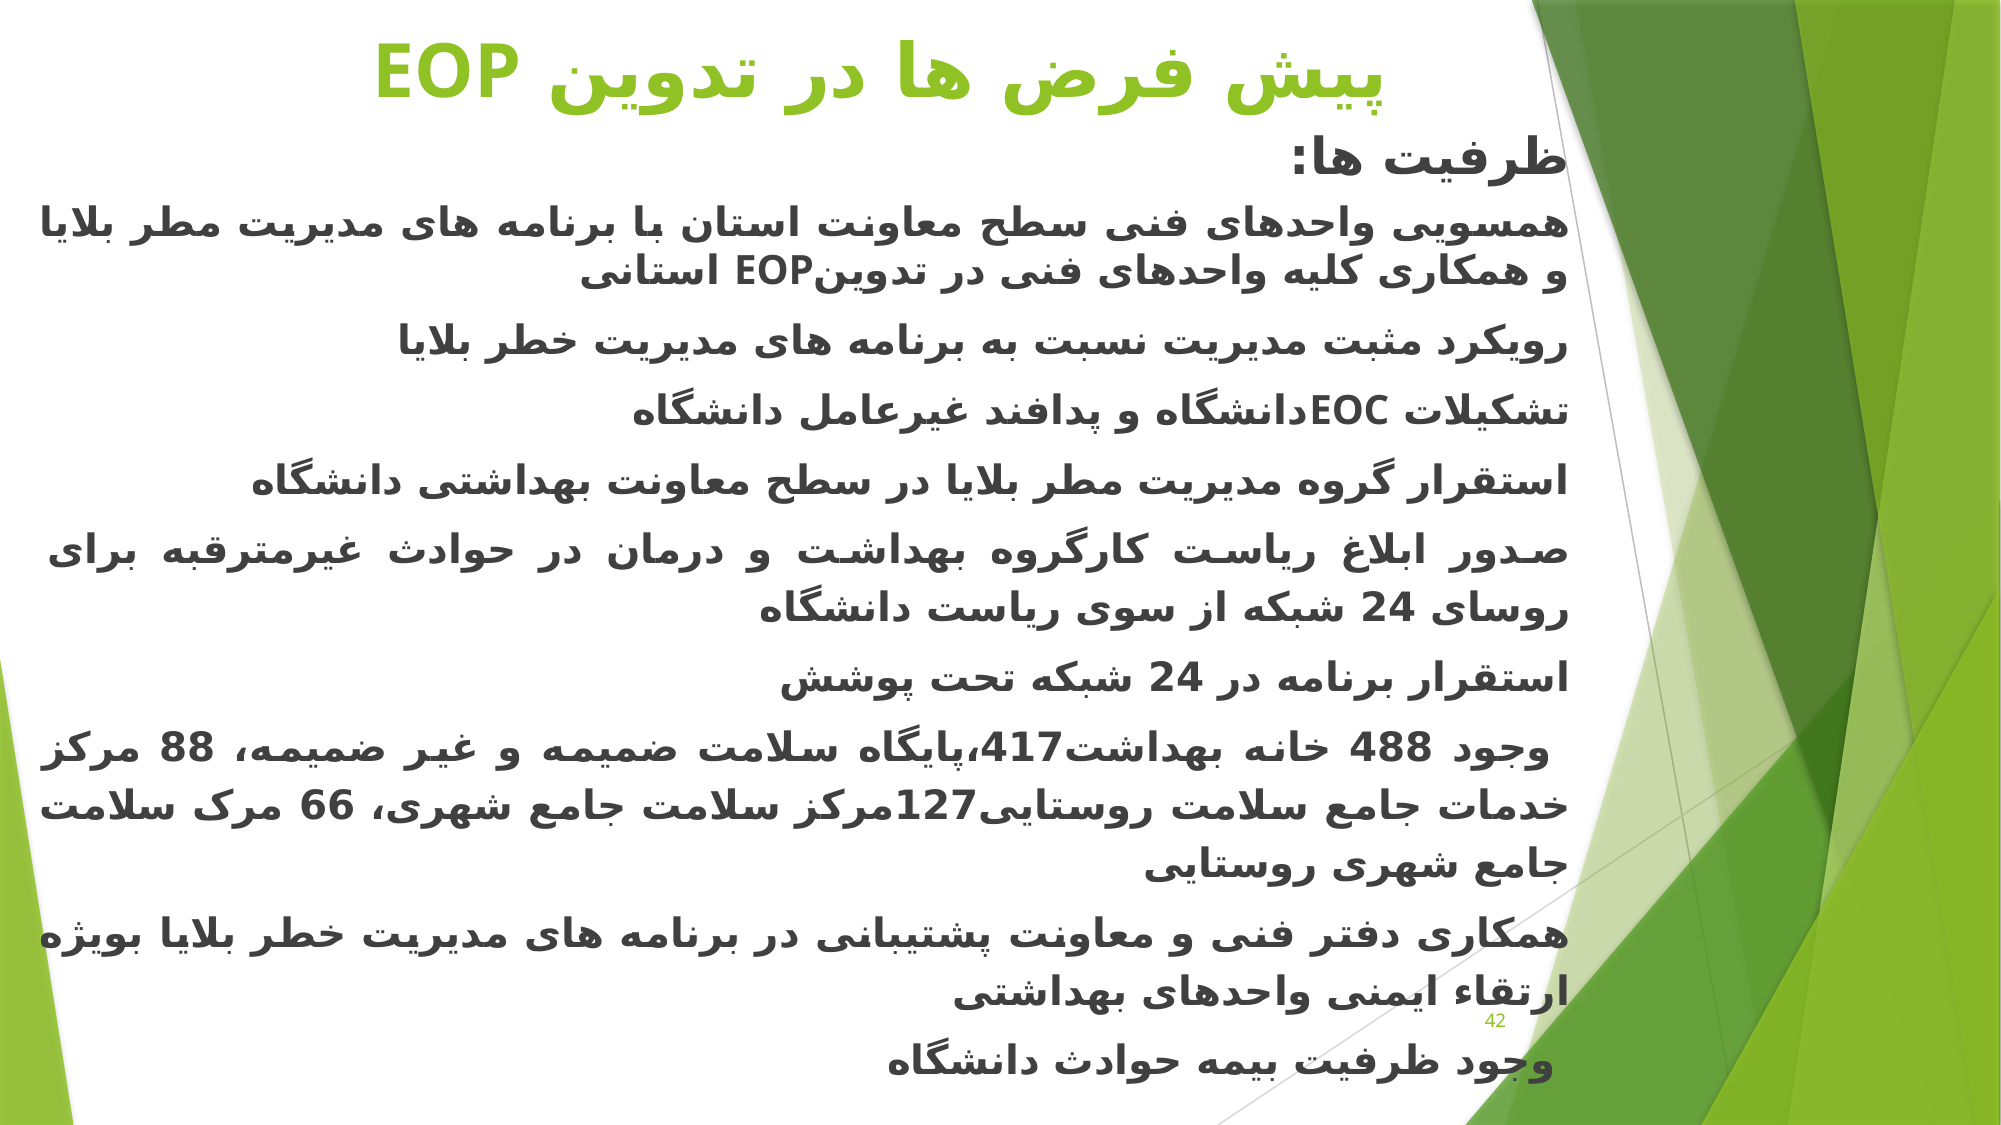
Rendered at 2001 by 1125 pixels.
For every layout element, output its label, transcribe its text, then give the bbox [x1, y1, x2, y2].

slide_number 42 [1409, 991, 1522, 1051]
title پیش فرض ها در تدوین EOP [175, 14, 1586, 115]
list ظرفیت ها: همسویی واحدهای فنی سطح معاونت استان با برنامه های مدیریت مطر بلایا و همکاری کلیه واحدهای فنی در تدوینEOP استانی رویکرد مثبت مدیریت نسبت به برنامه های مدیریت خطر بلایا تشکیلات EOCدانشگاه و پدافند غیرعامل دانشگاه استقرار گروه مدیریت مطر بلایا در سطح معاونت بهداشتی دانشگاه صدور ابلاغ ریاست کارگروه بهداشت و درمان در حوادث غیرمترقبه برای روسای 24 شبکه از سوی ریاست دانشگاه استقرار برنامه در 24 شبکه تحت پوشش وجود 488 خانه بهداشت417،پایگاه سلامت ضمیمه و غیر ضمیمه، 88 مرکز خدمات جامع سلامت روستایی127مرکز سلامت جامع شهری، 66 مرک سلامت جامع شهری روستایی همکاری دفتر فنی و معاونت پشتیبانی در برنامه های مدیریت خطر بلایا بویژه ارتقاء ایمنی واحدهای بهداشتی وجود ظرفیت بیمه حوادث دانشگاه [23, 115, 1586, 1091]
